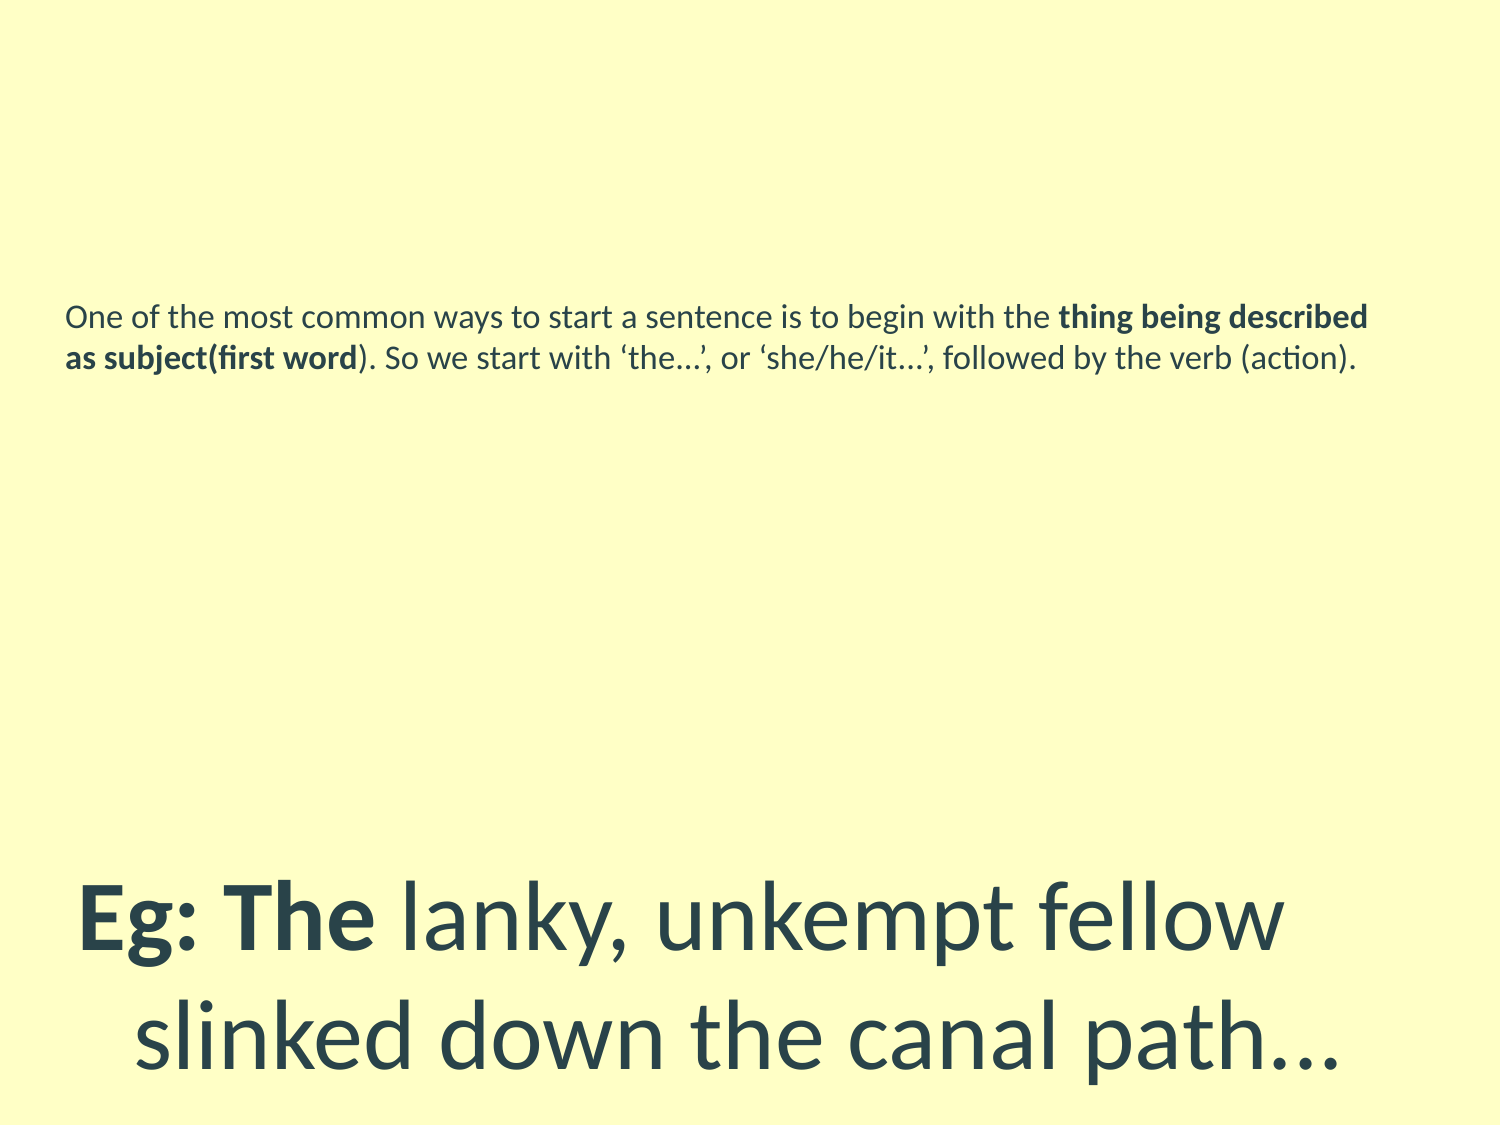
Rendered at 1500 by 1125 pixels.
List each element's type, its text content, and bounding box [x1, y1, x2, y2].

title One of the most common ways to start a sentence is to begin with the thing being described as subject(first word). So we start with ‘the...’, or ‘she/he/it...’, followed by the verb (action). [50, 237, 1400, 425]
list Eg: The lanky, unkempt fellow slinked down the canal path... [62, 562, 1413, 1125]
